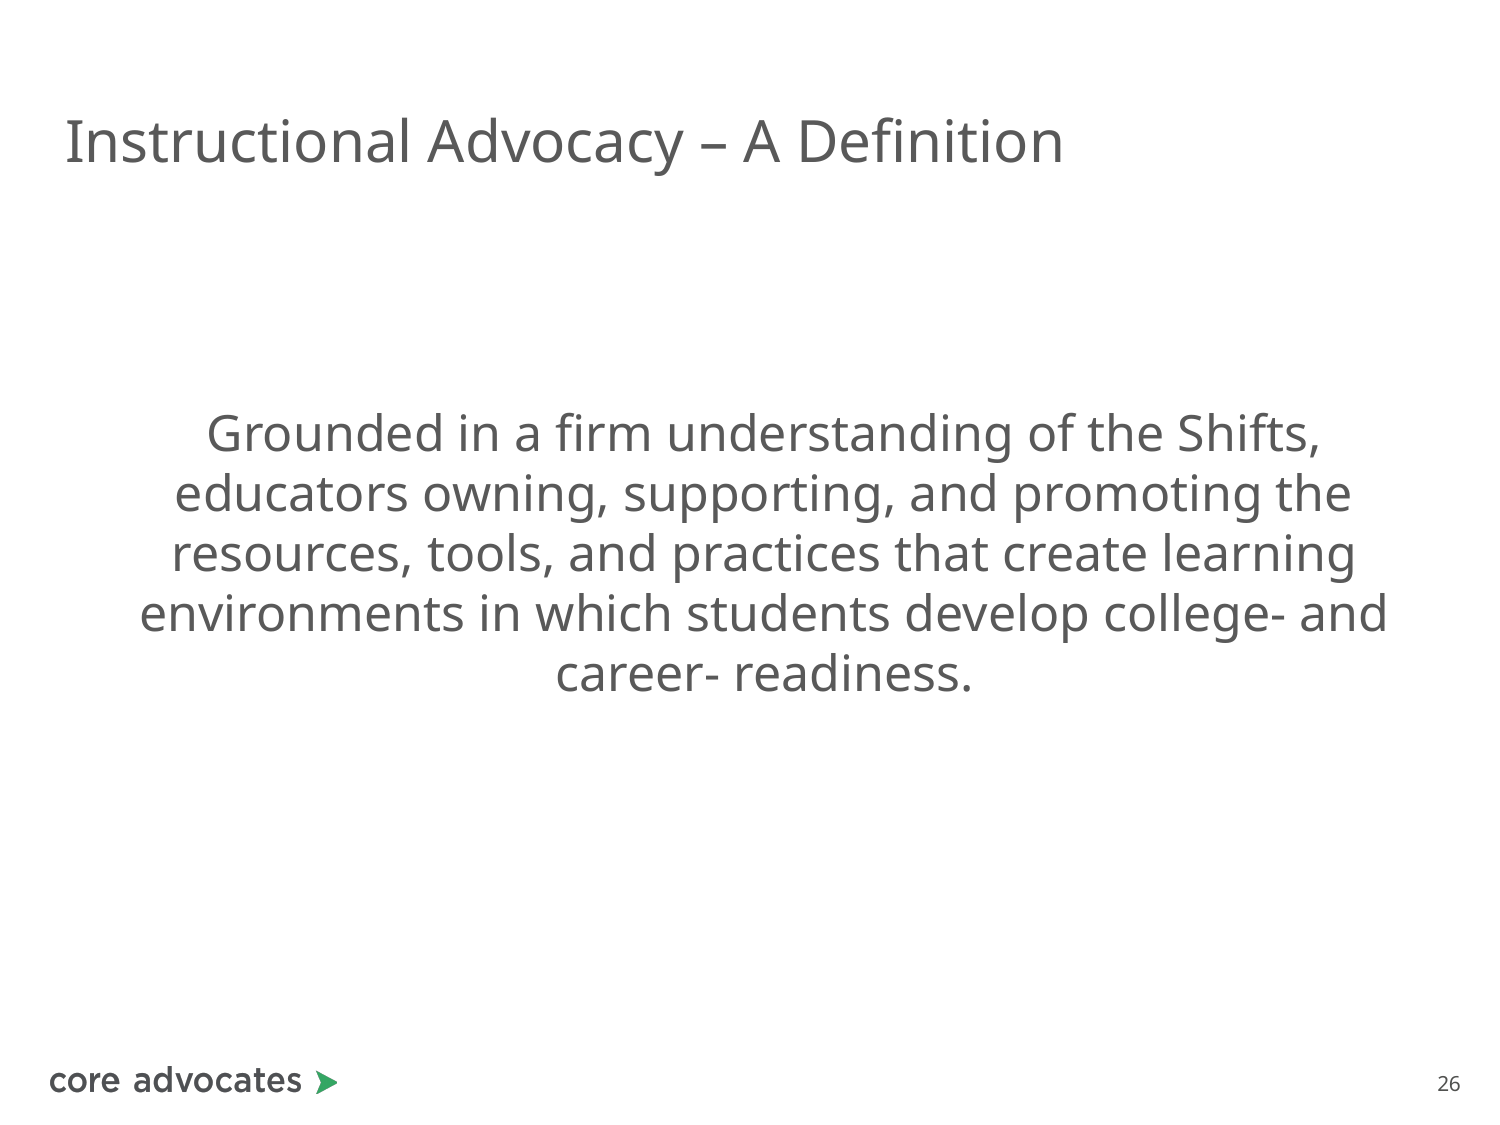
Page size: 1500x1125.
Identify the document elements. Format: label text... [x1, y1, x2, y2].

title Instructional Advocacy – A Definition [50, 45, 1457, 233]
list Grounded in a firm understanding of the Shifts, educators owning, supporting, and promoting the resources, tools, and practices that create learning environments in which students develop college- and career- readiness. [50, 257, 1457, 1001]
picture [50, 1066, 337, 1094]
